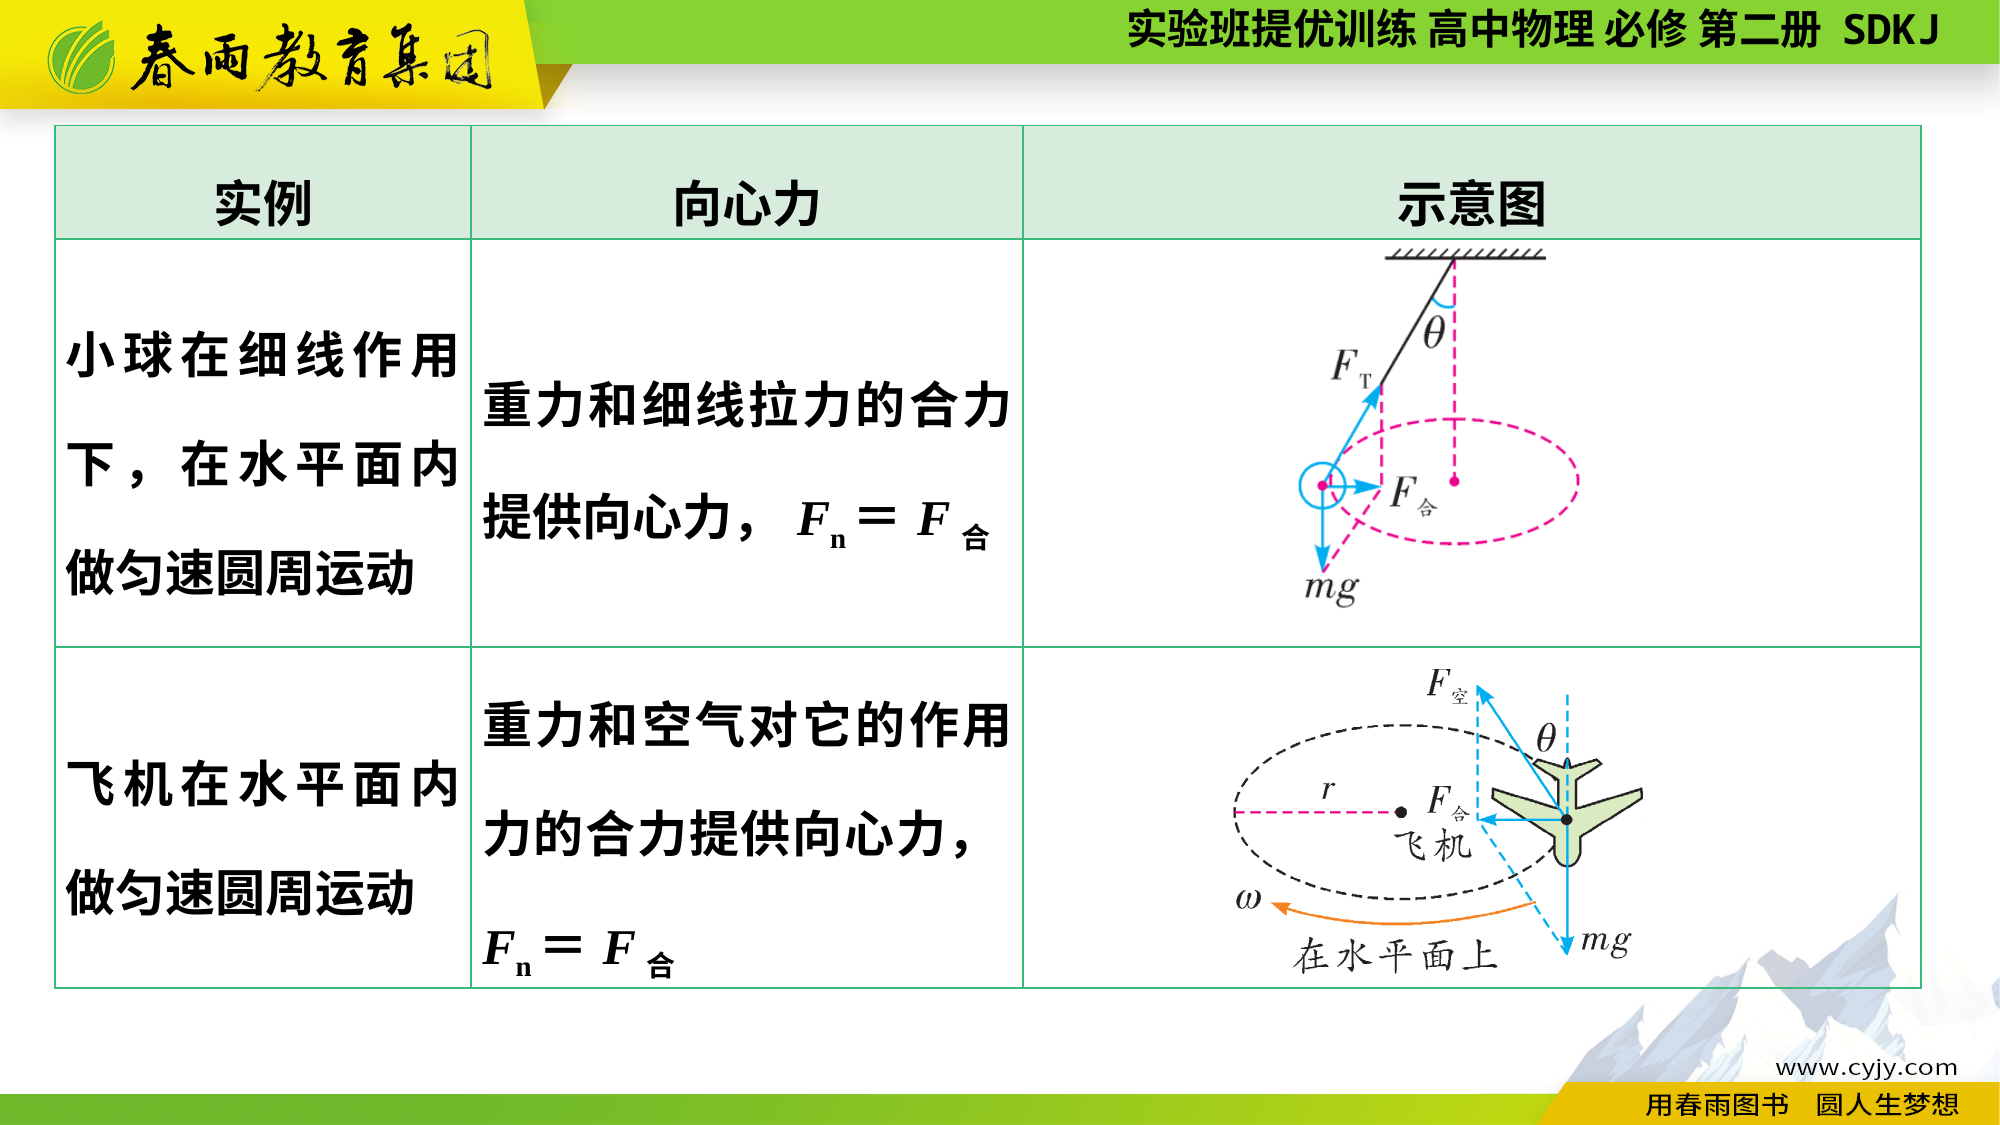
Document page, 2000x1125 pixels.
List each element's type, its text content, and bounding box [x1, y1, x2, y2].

table_header 实例 [56, 126, 470, 238]
table_cell 重力和空气对它的作用力的合力提供向心力，Fn＝F合 [472, 648, 1022, 987]
table_cell 小球在细线作用下，在水平面内做匀速圆周运动 [56, 240, 470, 646]
table_cell [1024, 648, 1920, 987]
table_cell 飞机在水平面内做匀速圆周运动 [56, 648, 470, 987]
table_header 示意图 [1024, 126, 1920, 238]
table_cell 重力和细线拉力的合力提供向心力，Fn＝F合 [472, 240, 1022, 646]
picture [0, 0, 2000, 1125]
table_header 向心力 [472, 126, 1022, 238]
table_cell [1024, 240, 1920, 646]
